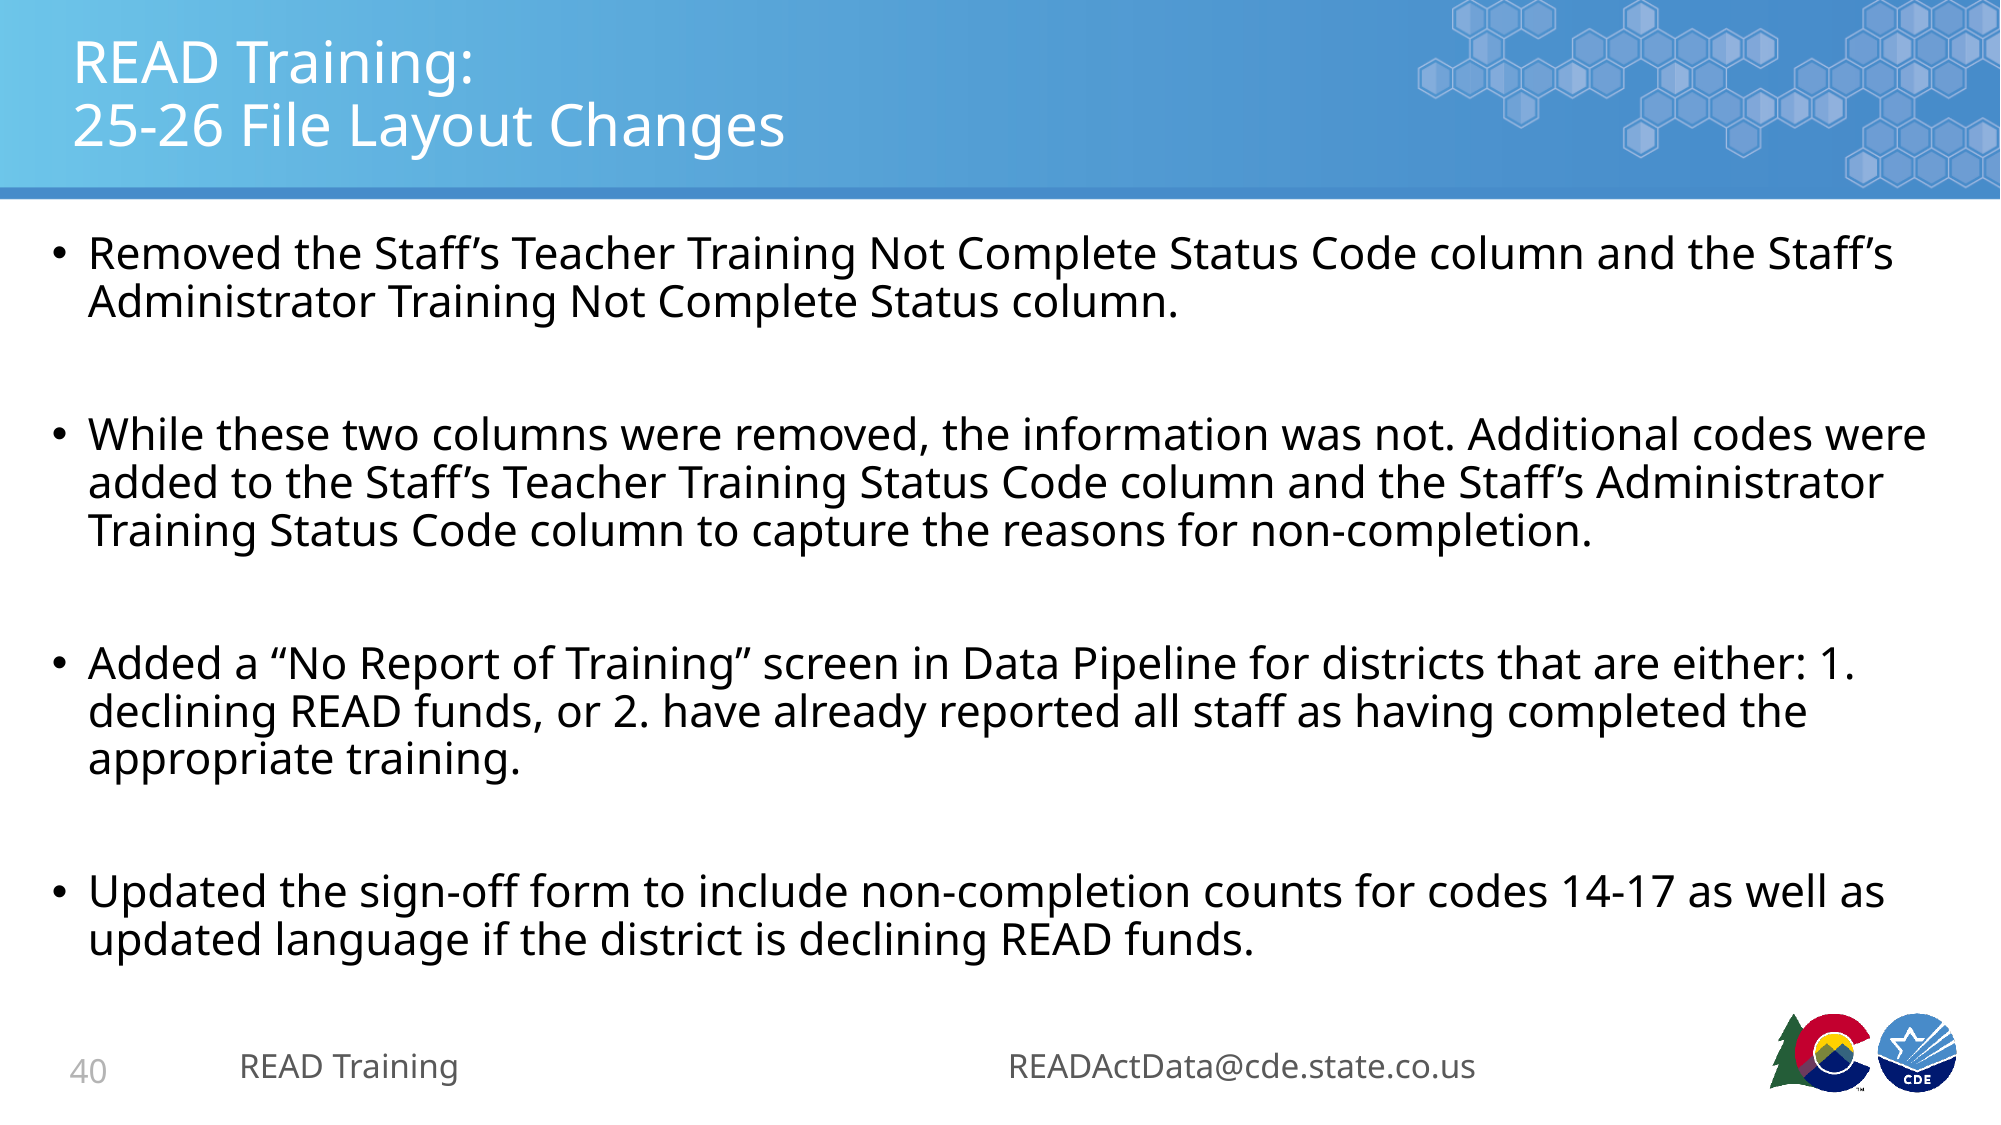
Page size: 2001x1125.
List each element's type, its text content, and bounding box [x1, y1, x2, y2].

list READActData@cde.state.co.us [992, 1042, 1714, 1103]
title READ Training: 25-26 File Layout Changes [72, 33, 1396, 182]
list READ Training [224, 1042, 960, 1103]
picture [1768, 1012, 1957, 1093]
list Removed the Staff’s Teacher Training Not Complete Status Code column and the Staff’s Administrator Training Not Complete Status column. While these two columns were removed, the information was not. Additional codes were added to the Staff’s Teacher Training Status Code column and the Staff’s Administrator Training Status Code column to capture the reasons for non-completion. Added a “No Report of Training” screen in Data Pipeline for districts that are either: 1. declining READ funds, or 2. have already reported all staff as having completed the appropriate training. Updated the sign-off form to include non-completion counts for codes 14-17 as well as updated language if the district is declining READ funds. [51, 230, 1959, 969]
slide_number 40 [54, 1042, 191, 1103]
picture [0, 0, 2000, 200]
